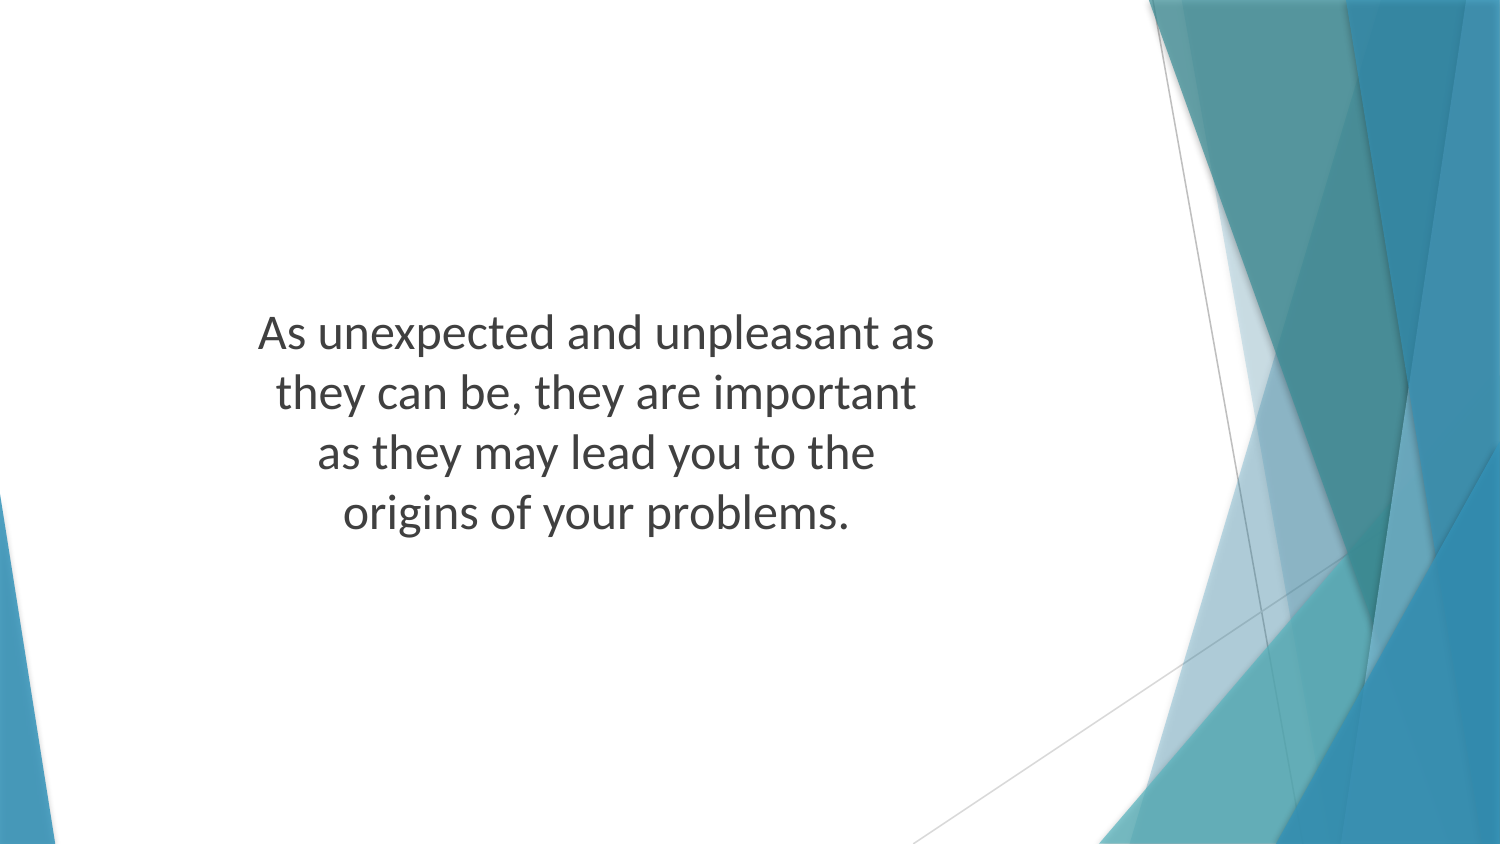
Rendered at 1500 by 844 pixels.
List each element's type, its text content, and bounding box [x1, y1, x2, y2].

list As unexpected and unpleasant as they can be, they are important as they may lead you to the origins of your problems. [242, 291, 951, 647]
